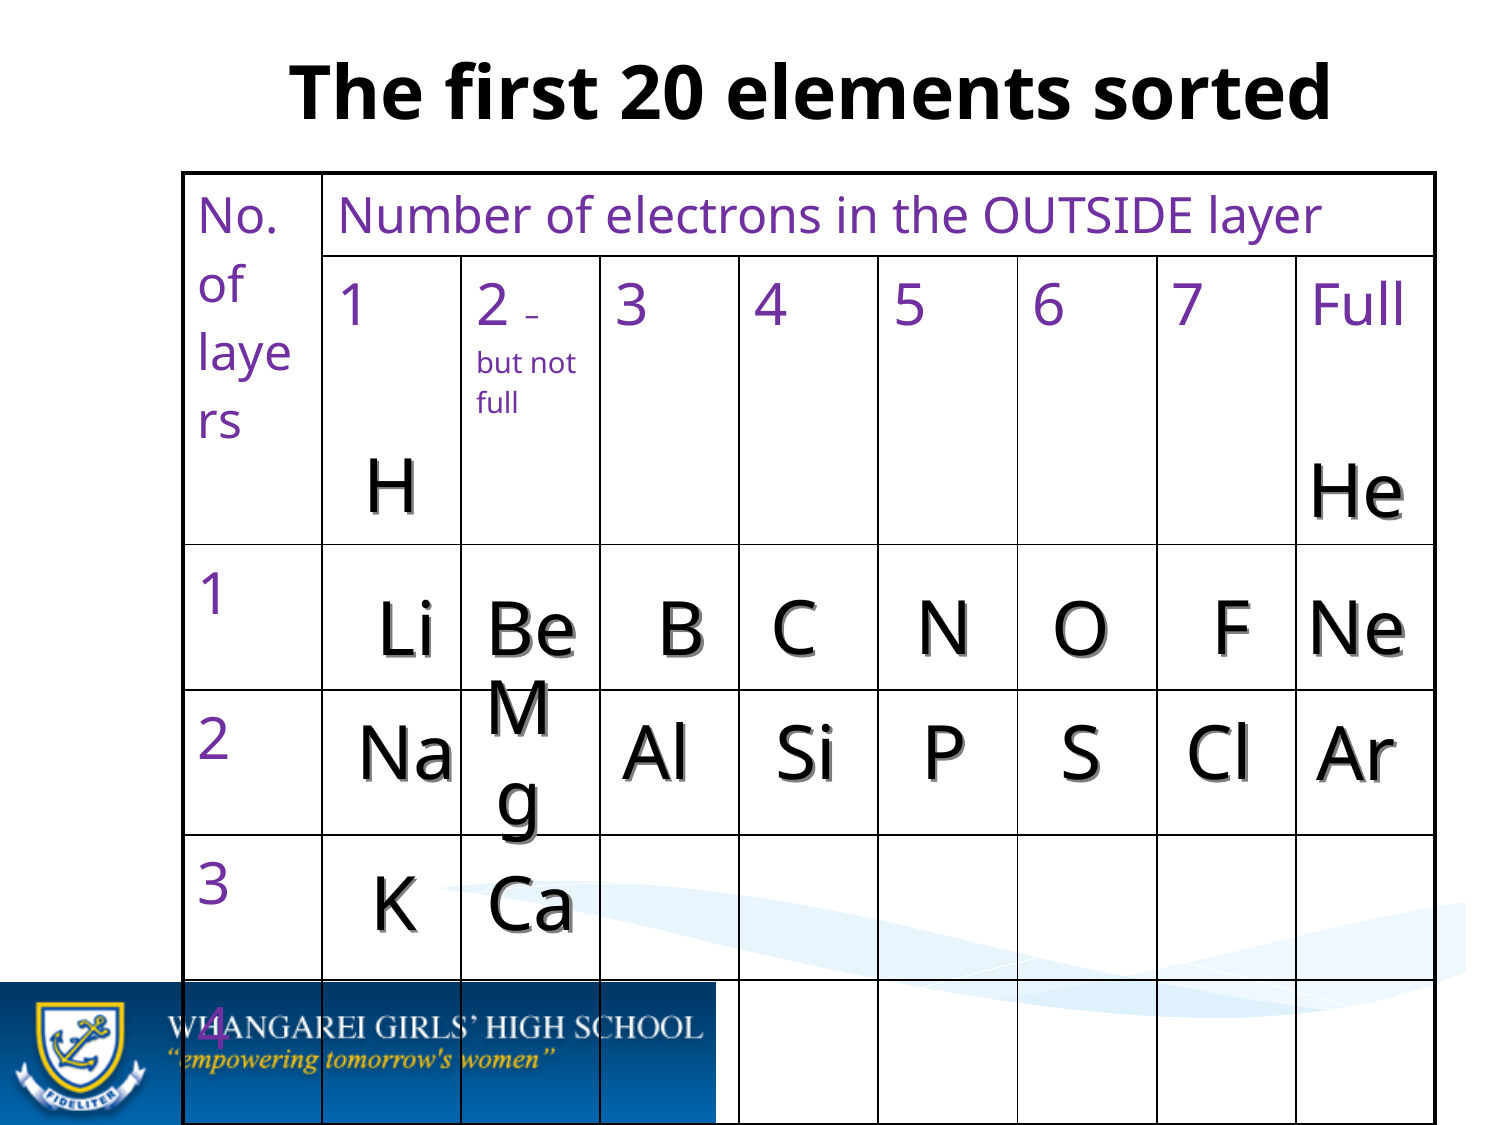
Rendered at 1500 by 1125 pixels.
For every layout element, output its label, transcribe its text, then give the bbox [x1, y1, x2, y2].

table_cell 7 [1158, 257, 1295, 544]
table_cell [879, 691, 1017, 699]
table_cell 1 [323, 257, 460, 544]
table_cell [1018, 691, 1156, 699]
table_cell [740, 545, 877, 689]
table_cell [740, 691, 877, 699]
text_box Al [587, 699, 725, 800]
text_box Be [462, 575, 600, 675]
table_cell [601, 691, 738, 834]
table_cell [1297, 836, 1433, 979]
table_cell [879, 545, 1017, 575]
table_cell [716, 981, 738, 1123]
table_cell [462, 836, 599, 850]
table_cell [1158, 802, 1295, 834]
text_box F [1162, 575, 1287, 675]
table_cell [879, 836, 1017, 979]
table_cell 1 [185, 545, 321, 689]
text_box B [612, 575, 724, 675]
text_box C [724, 575, 863, 675]
text_box Ar [1288, 700, 1425, 800]
table_cell [601, 836, 738, 979]
table_cell [879, 981, 1017, 1123]
table_header Number of electrons in the OUTSIDE layer [323, 175, 1433, 255]
table_cell [879, 802, 1017, 834]
table_cell 4 [740, 257, 877, 544]
table_cell 2 [185, 691, 321, 834]
table_cell [740, 981, 877, 1123]
table_cell [1297, 691, 1433, 834]
text_box H [348, 432, 432, 533]
table_cell [740, 836, 877, 979]
table_cell [462, 802, 599, 834]
table_cell [1158, 545, 1295, 689]
text_box P [874, 699, 1012, 800]
table_cell [879, 677, 1017, 689]
table_cell [1158, 691, 1295, 700]
table_cell [1018, 802, 1156, 834]
text_box Cl [1149, 699, 1288, 800]
text_box Ne [1287, 575, 1425, 675]
text_box Si [737, 699, 874, 800]
text_box K [324, 850, 463, 950]
table_cell [1297, 981, 1433, 1123]
table_cell [462, 691, 599, 699]
table_header No.of layers [185, 175, 321, 544]
text_box Li [337, 575, 462, 675]
table_cell [1018, 545, 1156, 689]
text_box Ca [463, 850, 600, 950]
table_cell Full [1297, 257, 1433, 544]
table_cell 6 [1018, 257, 1156, 544]
picture [0, 982, 716, 1125]
text_box He [1287, 437, 1425, 538]
table_cell [323, 836, 460, 979]
table_cell [1158, 981, 1295, 1123]
table_cell [462, 545, 599, 575]
text_box Na [337, 699, 449, 800]
table_cell [601, 545, 738, 689]
table_cell [462, 953, 599, 979]
table_cell 3 [601, 257, 738, 544]
table_cell [323, 545, 460, 689]
table_cell 5 [879, 257, 1017, 544]
table_cell [1018, 981, 1156, 1123]
table_cell [740, 802, 877, 834]
text_box N [874, 575, 1012, 675]
table_cell [1018, 836, 1156, 979]
text_box Mg [449, 699, 587, 800]
table_cell 2 – but not full [462, 257, 599, 544]
text_box The first 20 elements sorted [253, 37, 1466, 138]
text_box S [1012, 699, 1149, 800]
text_box O [1012, 575, 1150, 675]
table_cell [1158, 836, 1295, 979]
table_cell 3 [185, 836, 321, 979]
table_cell [1297, 545, 1433, 689]
table_cell [462, 678, 599, 689]
table_cell [323, 691, 460, 834]
